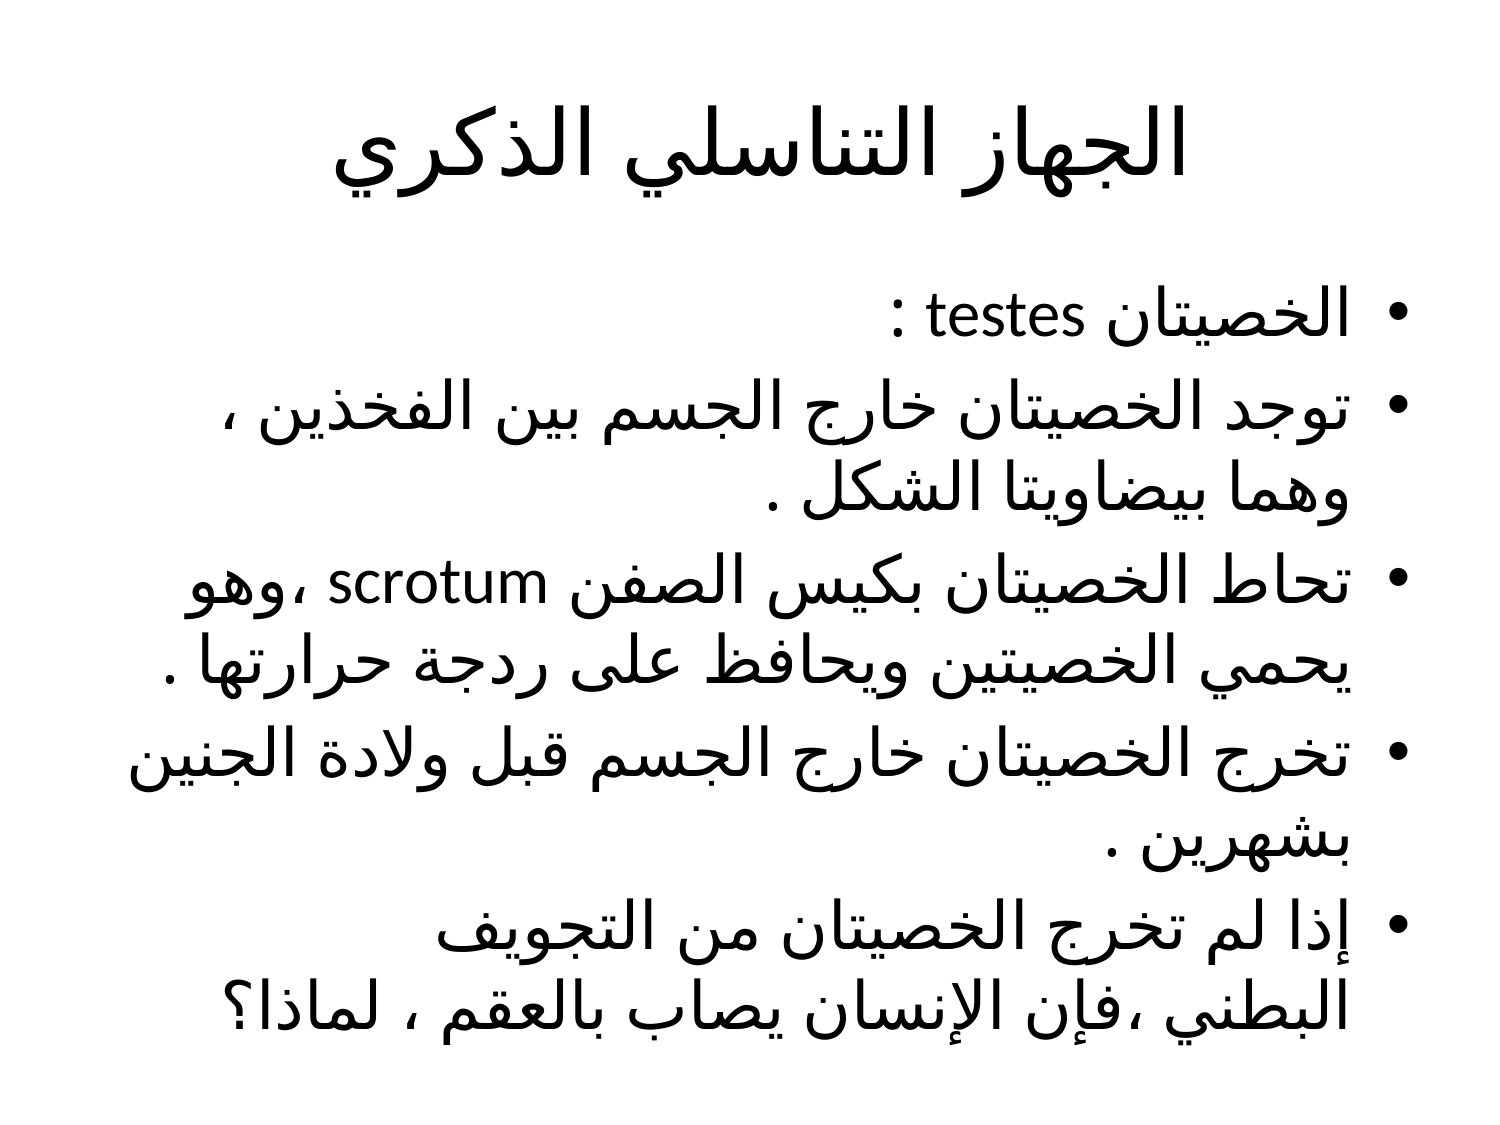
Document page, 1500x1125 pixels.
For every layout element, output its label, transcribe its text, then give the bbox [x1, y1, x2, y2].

title الجهاز التناسلي الذكري [75, 45, 1425, 233]
list الخصيتان testes : توجد الخصيتان خارج الجسم بين الفخذين ، وهما بيضاويتا الشكل . تحاط الخصيتان بكيس الصفن scrotum ،وهو يحمي الخصيتين ويحافظ على ردجة حرارتها . تخرج الخصيتان خارج الجسم قبل ولادة الجنين بشهرين . إذا لم تخرج الخصيتان من التجويف البطني ،فإن الإنسان يصاب بالعقم ، لماذا؟ [75, 262, 1425, 1005]
